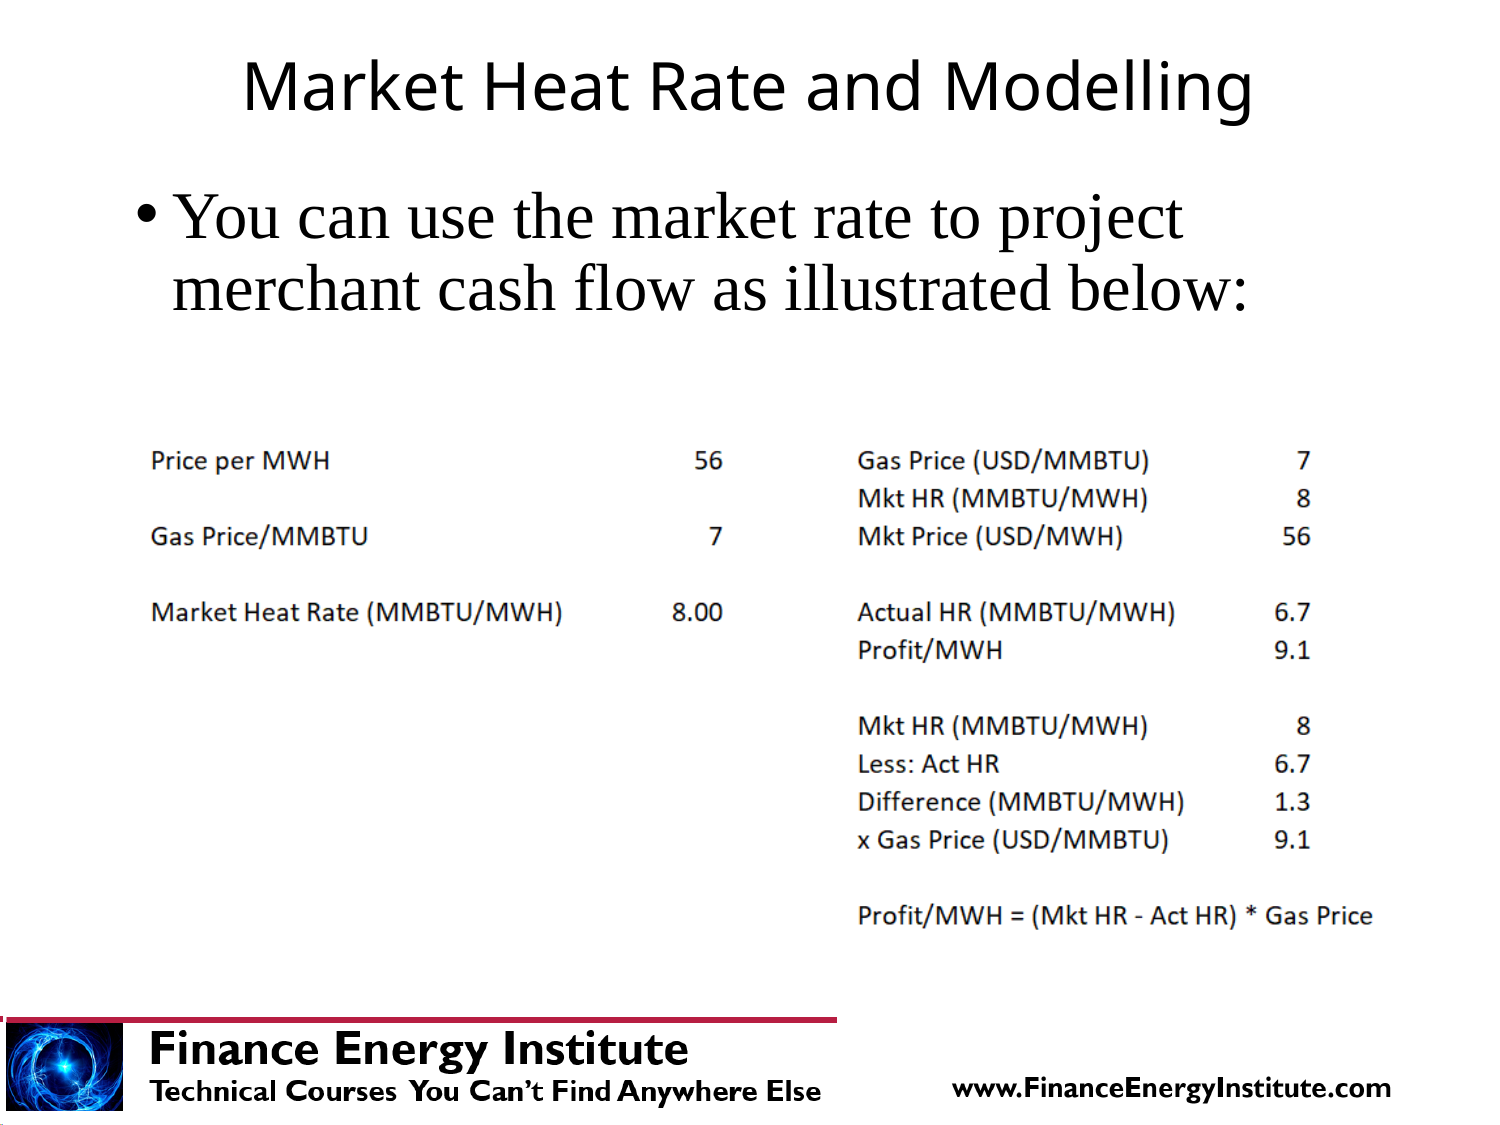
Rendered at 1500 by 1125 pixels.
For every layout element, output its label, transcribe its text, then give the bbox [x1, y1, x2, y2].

picture [0, 378, 1452, 1125]
list You can use the market rate to project merchant cash flow as illustrated below: [120, 173, 1417, 378]
picture [947, 1071, 1400, 1108]
title Market Heat Rate and Modelling [120, 32, 1378, 146]
